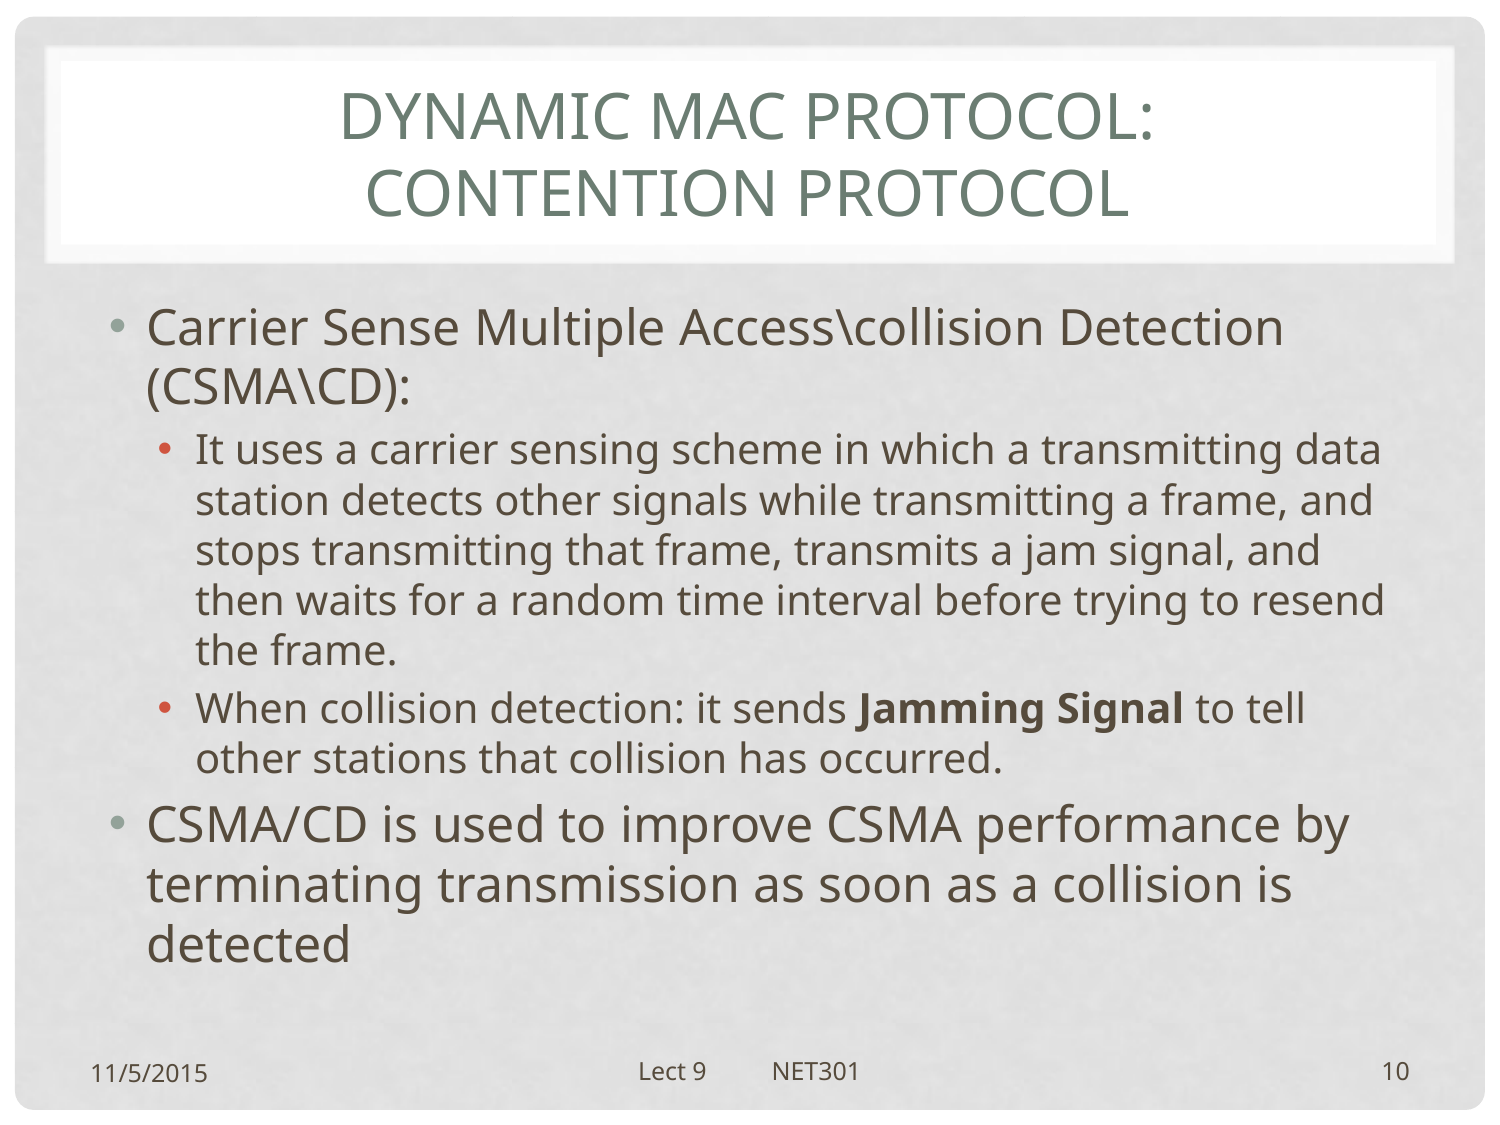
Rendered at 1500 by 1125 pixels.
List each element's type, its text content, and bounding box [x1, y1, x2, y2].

slide_number 10 [1074, 1042, 1425, 1103]
title Dynamic mac protocol: contention protocol [69, 66, 1425, 238]
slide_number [75, 1042, 425, 1103]
list Carrier Sense Multiple Access\collision Detection (CSMA\CD): It uses a carrier sensing scheme in which a transmitting data station detects other signals while transmitting a frame, and stops transmitting that frame, transmits a jam signal, and then waits for a random time interval before trying to resend the frame. When collision detection: it sends Jamming Signal to tell other stations that collision has occurred. CSMA/CD is used to improve CSMA performance by terminating transmission as soon as a collision is detected [75, 287, 1425, 1005]
footer Lect 9 NET301 [512, 1042, 988, 1103]
